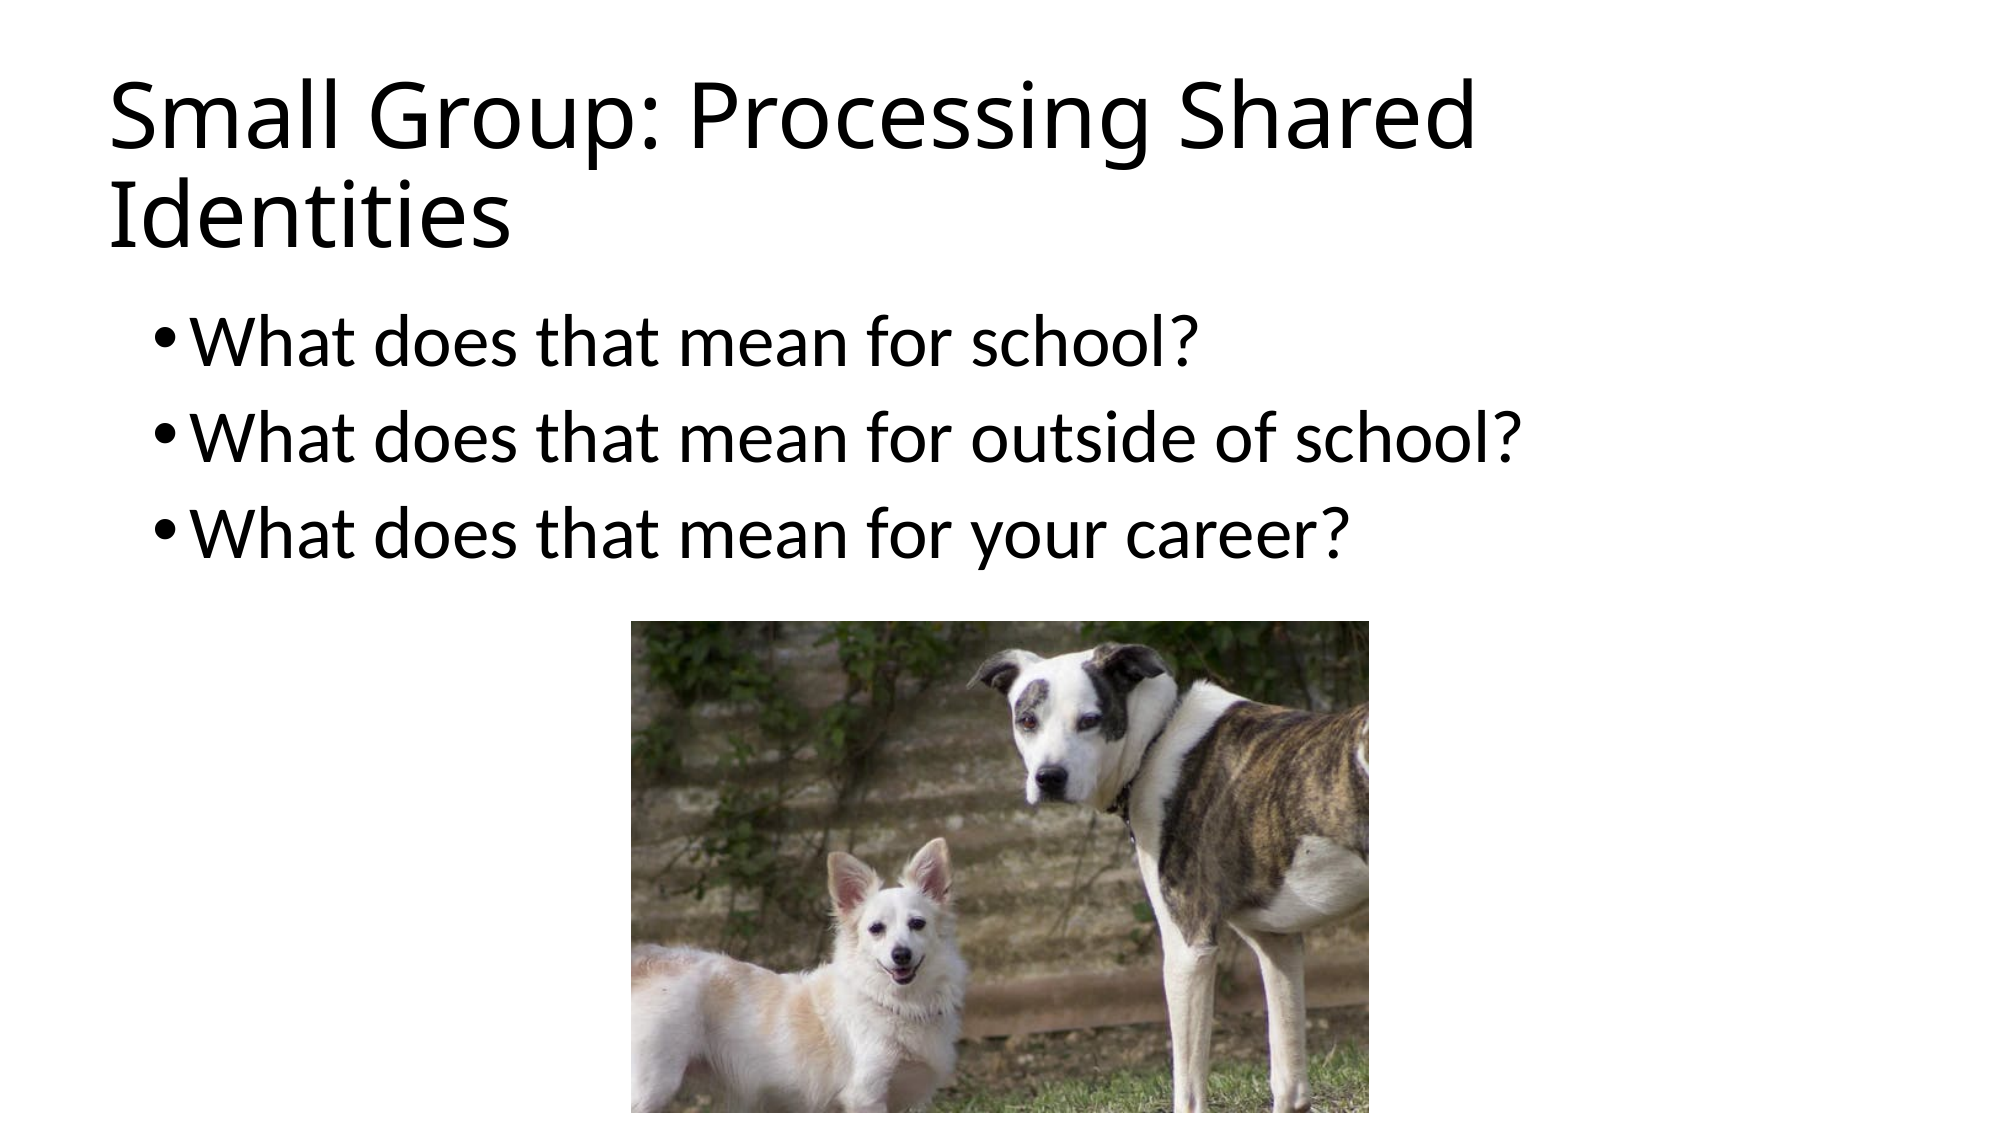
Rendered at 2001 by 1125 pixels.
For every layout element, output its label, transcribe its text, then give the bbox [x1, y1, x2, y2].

list What does that mean for school? What does that mean for outside of school? What does that mean for your career? [137, 277, 1863, 992]
picture [631, 621, 1369, 1113]
title Small Group: Processing Shared Identities [93, 59, 1819, 278]
